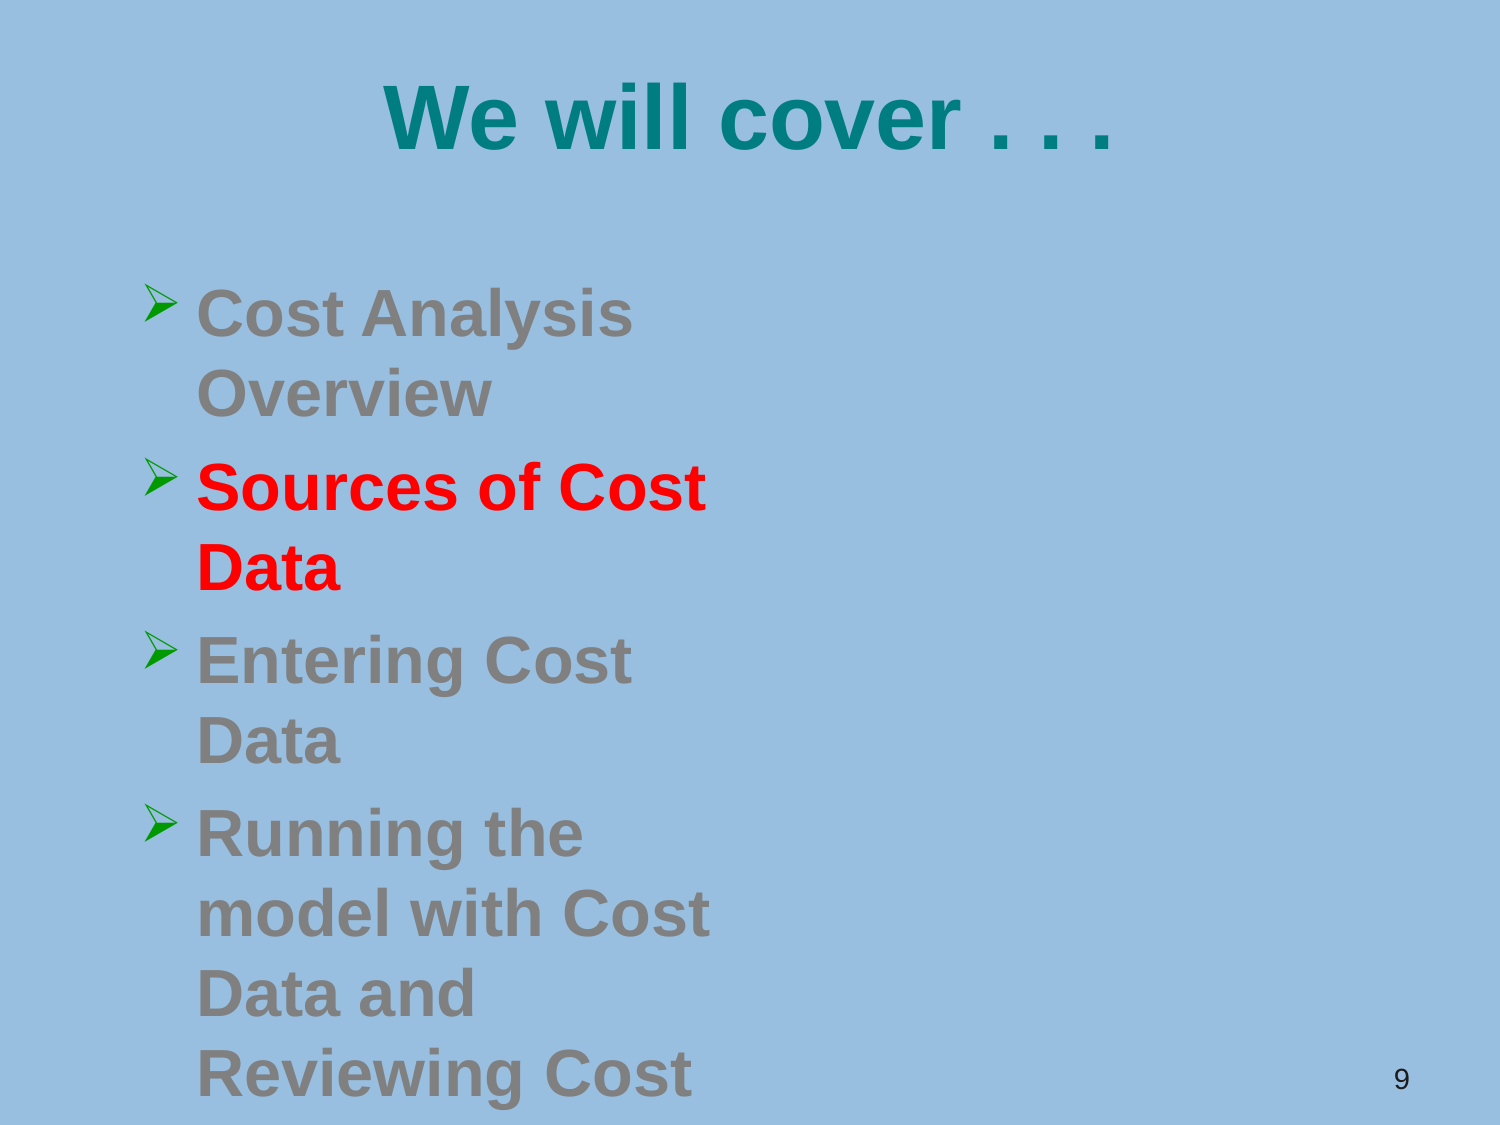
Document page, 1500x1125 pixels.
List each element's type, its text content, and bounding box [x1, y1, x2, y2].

list Cost Analysis Overview Sources of Cost Data Entering Cost Data Running the model with Cost Data and Reviewing Cost Output [124, 262, 801, 1063]
slide_number 9 [1074, 1024, 1426, 1103]
title We will cover . . . [0, 50, 1500, 175]
